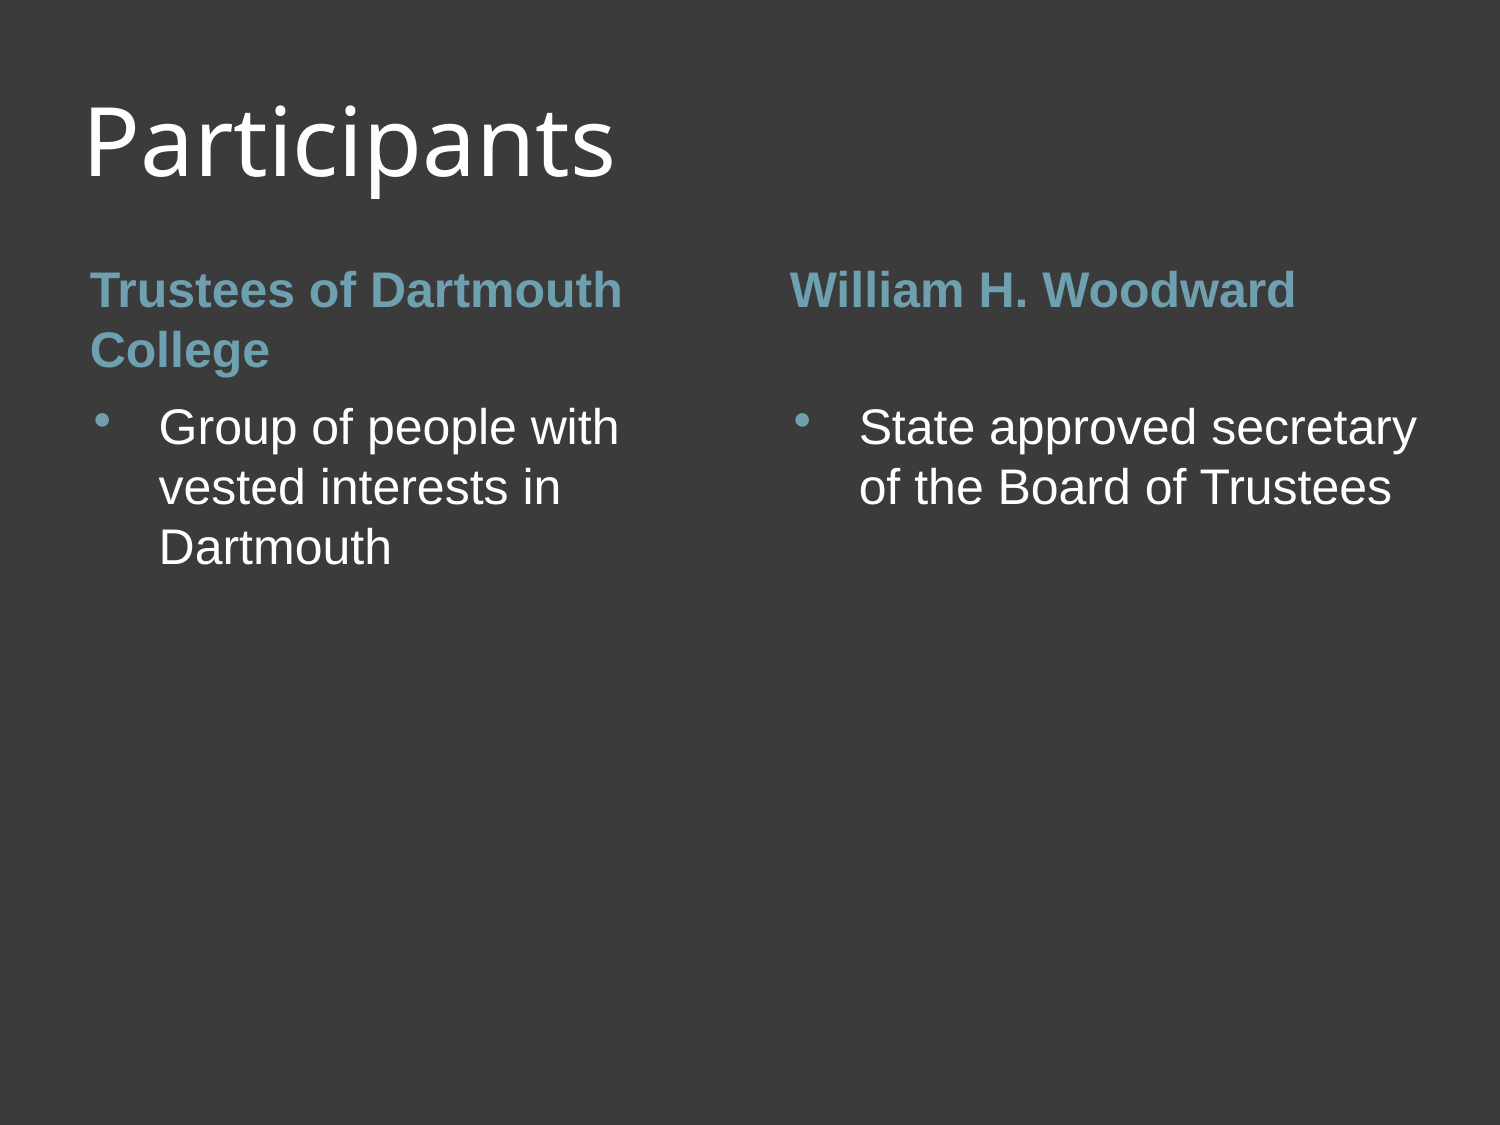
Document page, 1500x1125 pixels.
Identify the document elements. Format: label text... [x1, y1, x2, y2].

list William H. Woodward [774, 249, 1438, 387]
list Trustees of Dartmouth College [75, 249, 738, 387]
list State approved secretary of the Board of Trustees [774, 387, 1438, 1035]
list Group of people with vested interests in Dartmouth [75, 387, 738, 1035]
title Participants [75, 44, 1425, 233]
